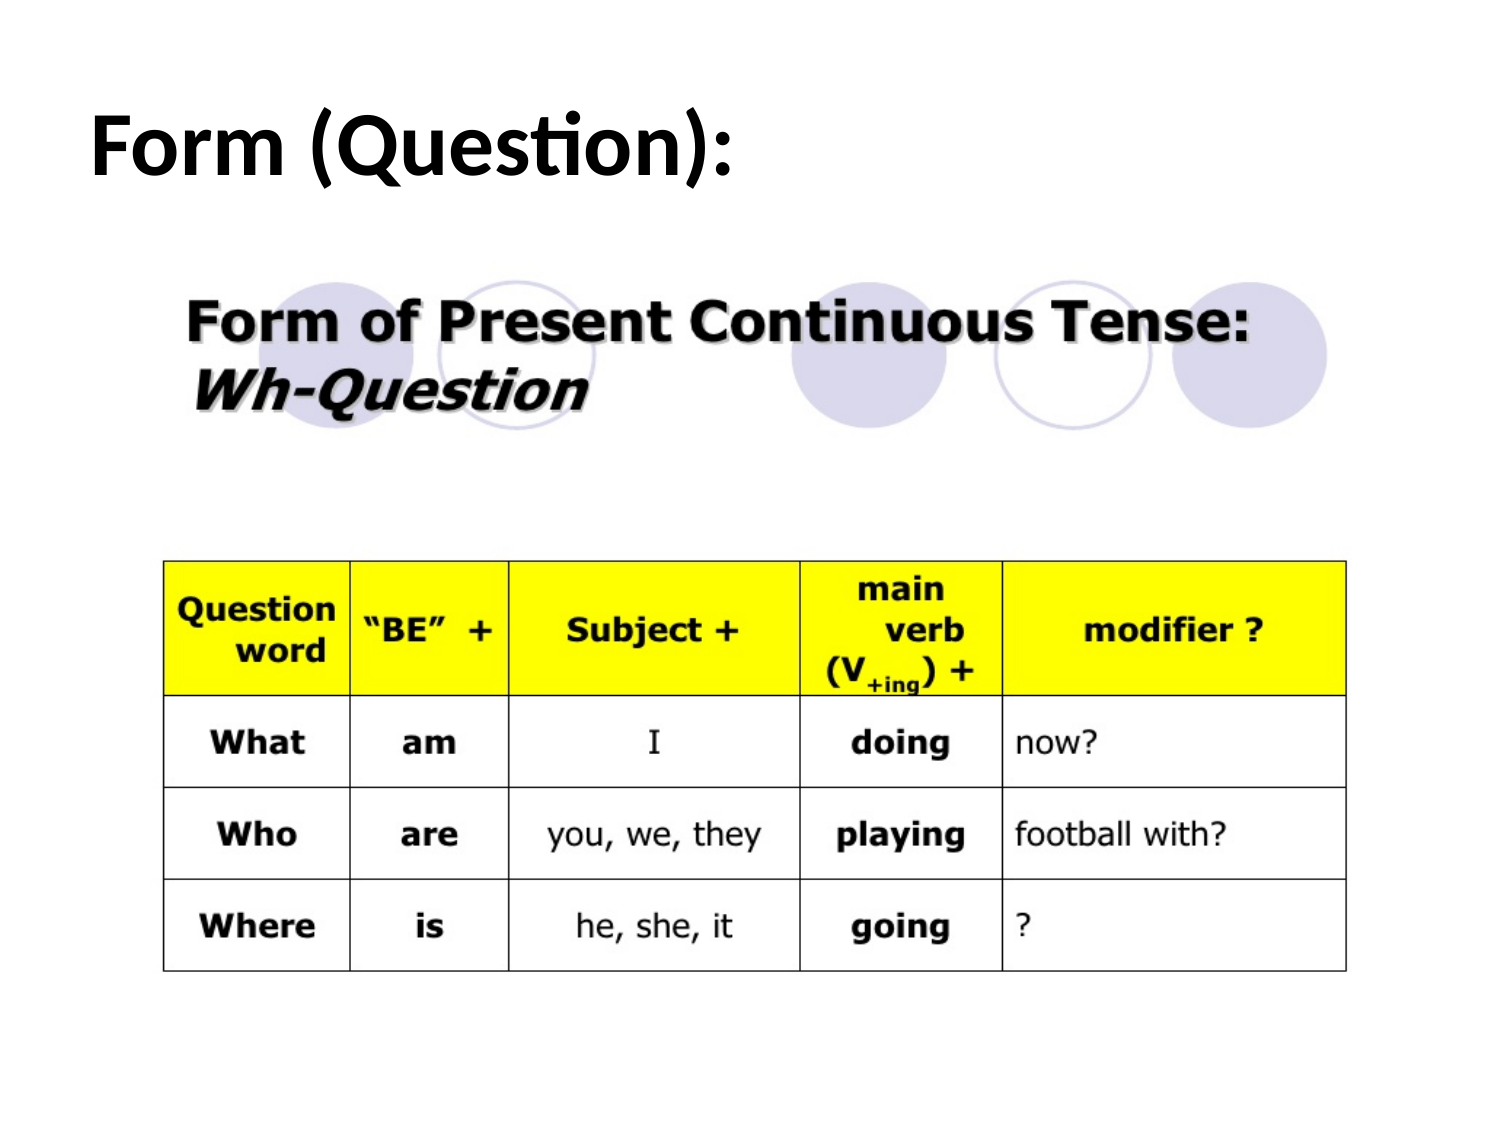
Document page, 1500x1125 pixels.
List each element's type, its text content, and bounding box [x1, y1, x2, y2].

title Form (Question): [75, 45, 1425, 194]
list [0, 195, 1500, 1125]
